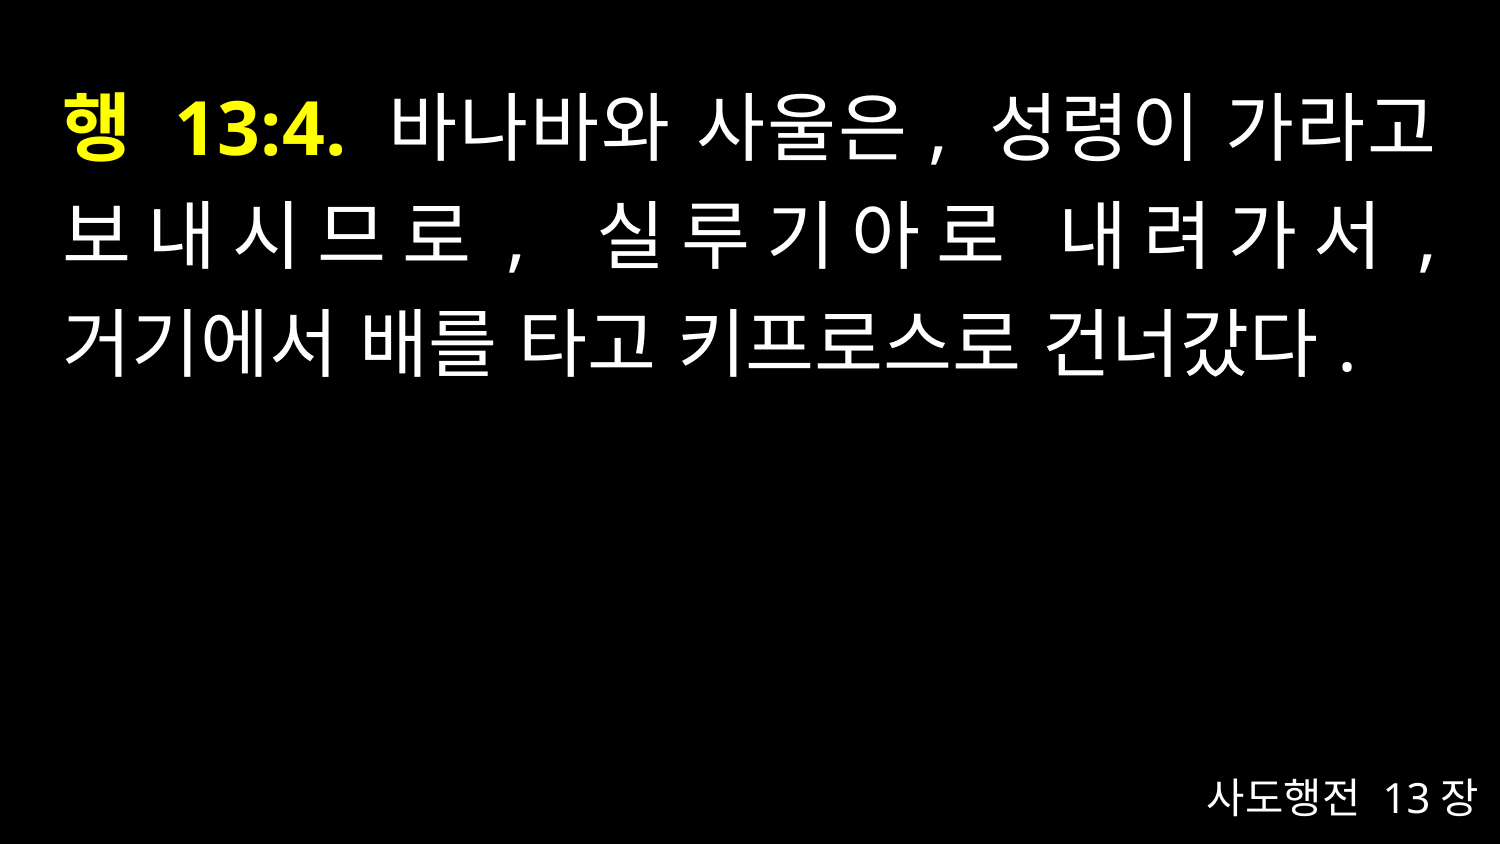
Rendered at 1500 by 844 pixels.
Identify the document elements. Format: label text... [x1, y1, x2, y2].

title 행 13:4. 바나바와 사울은, 성령이 가라고 보내시므로, 실루기아로 내려가서, 거기에서 배를 타고 키프로스로 건너갔다. [0, 0, 1500, 844]
subtitle 사도행전 13장 [916, 770, 1500, 844]
